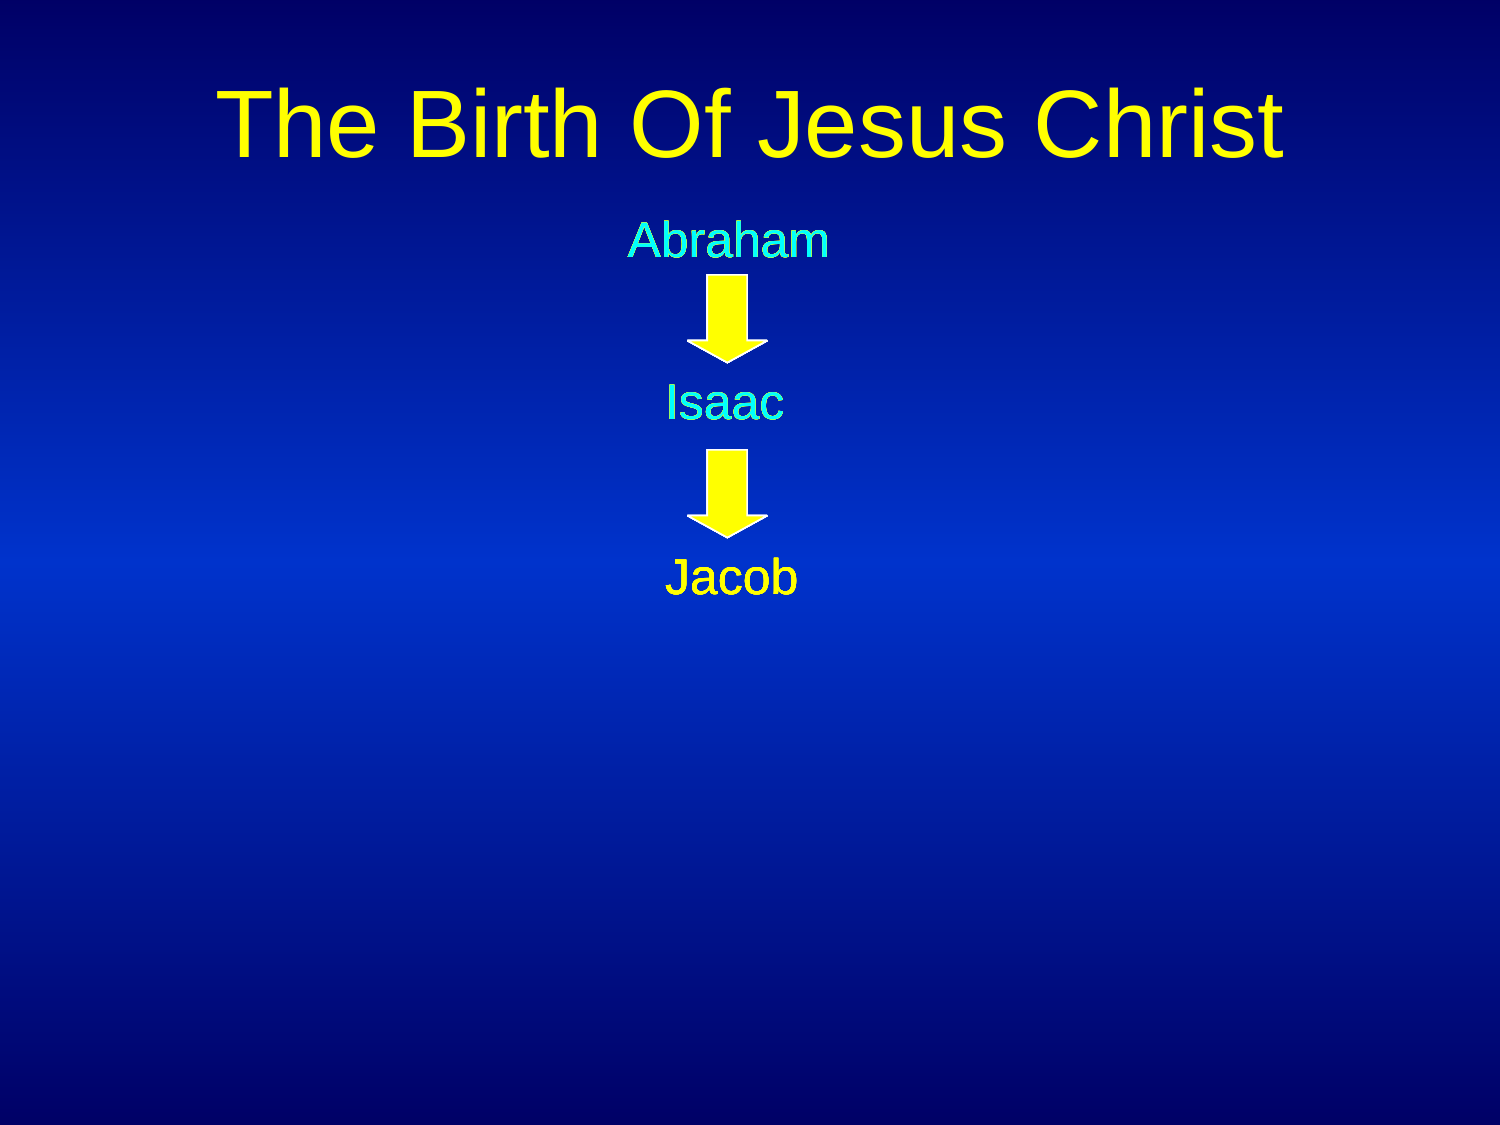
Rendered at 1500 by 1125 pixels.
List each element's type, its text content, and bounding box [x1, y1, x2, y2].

title The Birth Of Jesus Christ [37, 24, 1463, 213]
text_box [687, 274, 768, 363]
text_box [687, 449, 768, 538]
text_box Jacob [650, 537, 814, 613]
text_box Abraham [612, 199, 846, 275]
text_box Isaac [650, 362, 800, 438]
